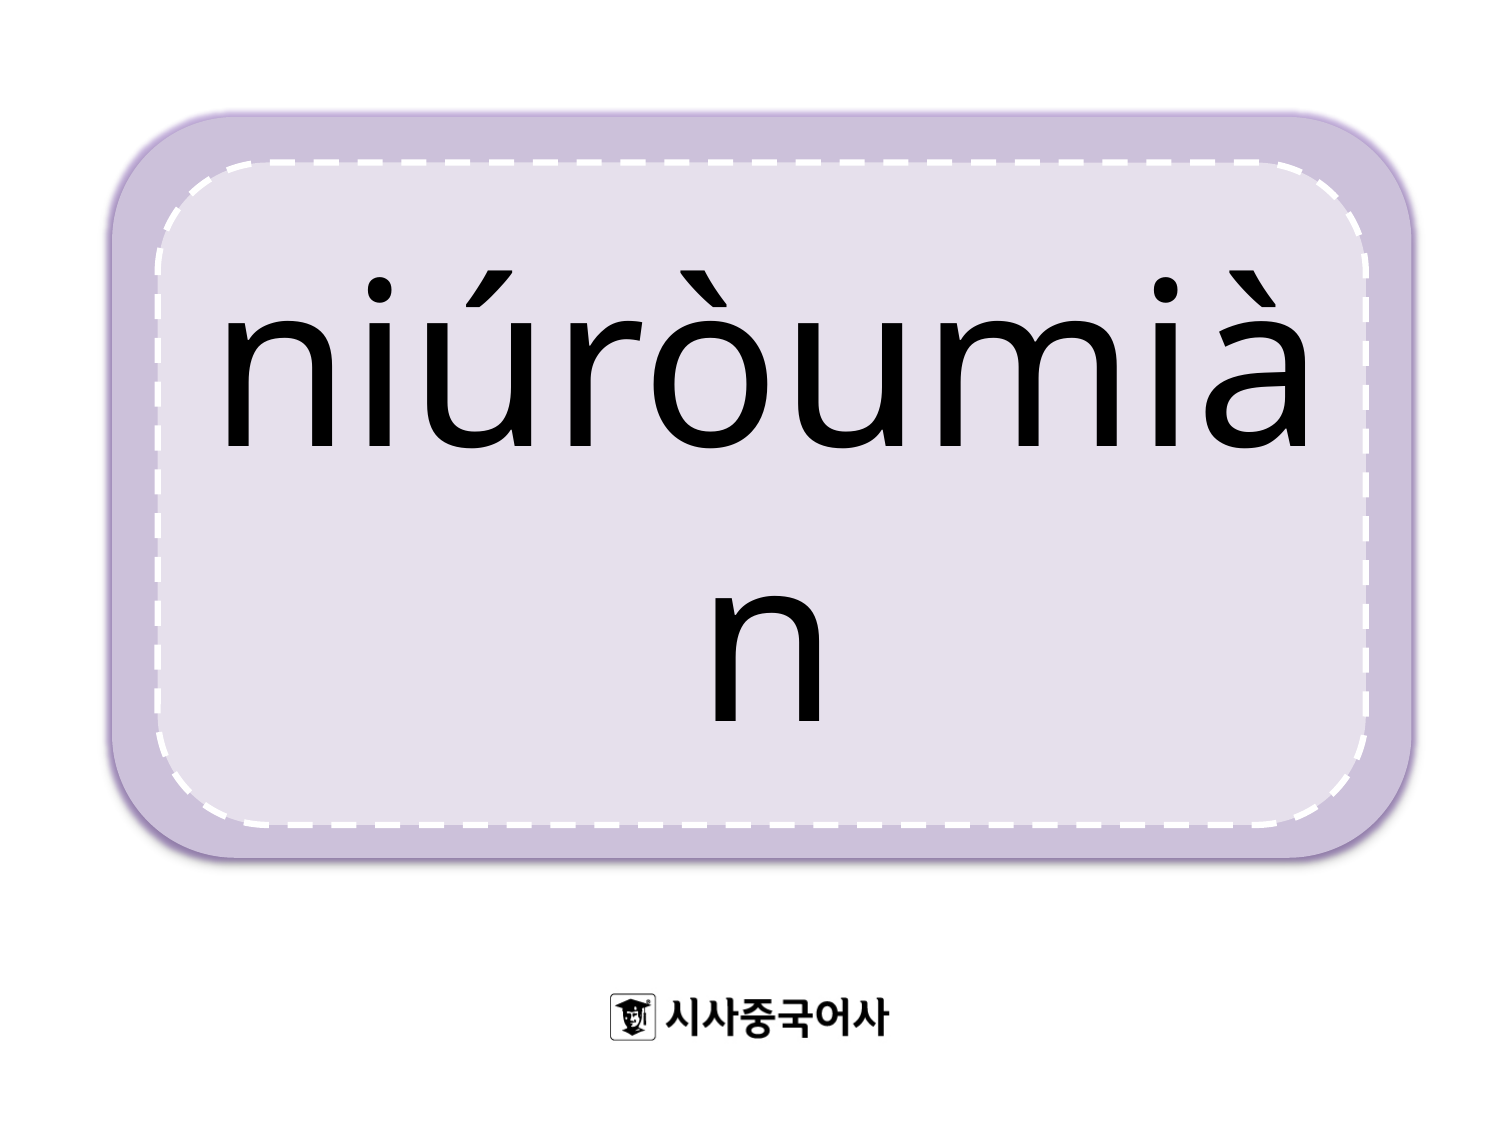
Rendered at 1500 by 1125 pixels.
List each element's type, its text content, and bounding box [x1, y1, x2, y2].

text_box niúròumiàn [162, 160, 1371, 824]
picture [602, 987, 898, 1047]
